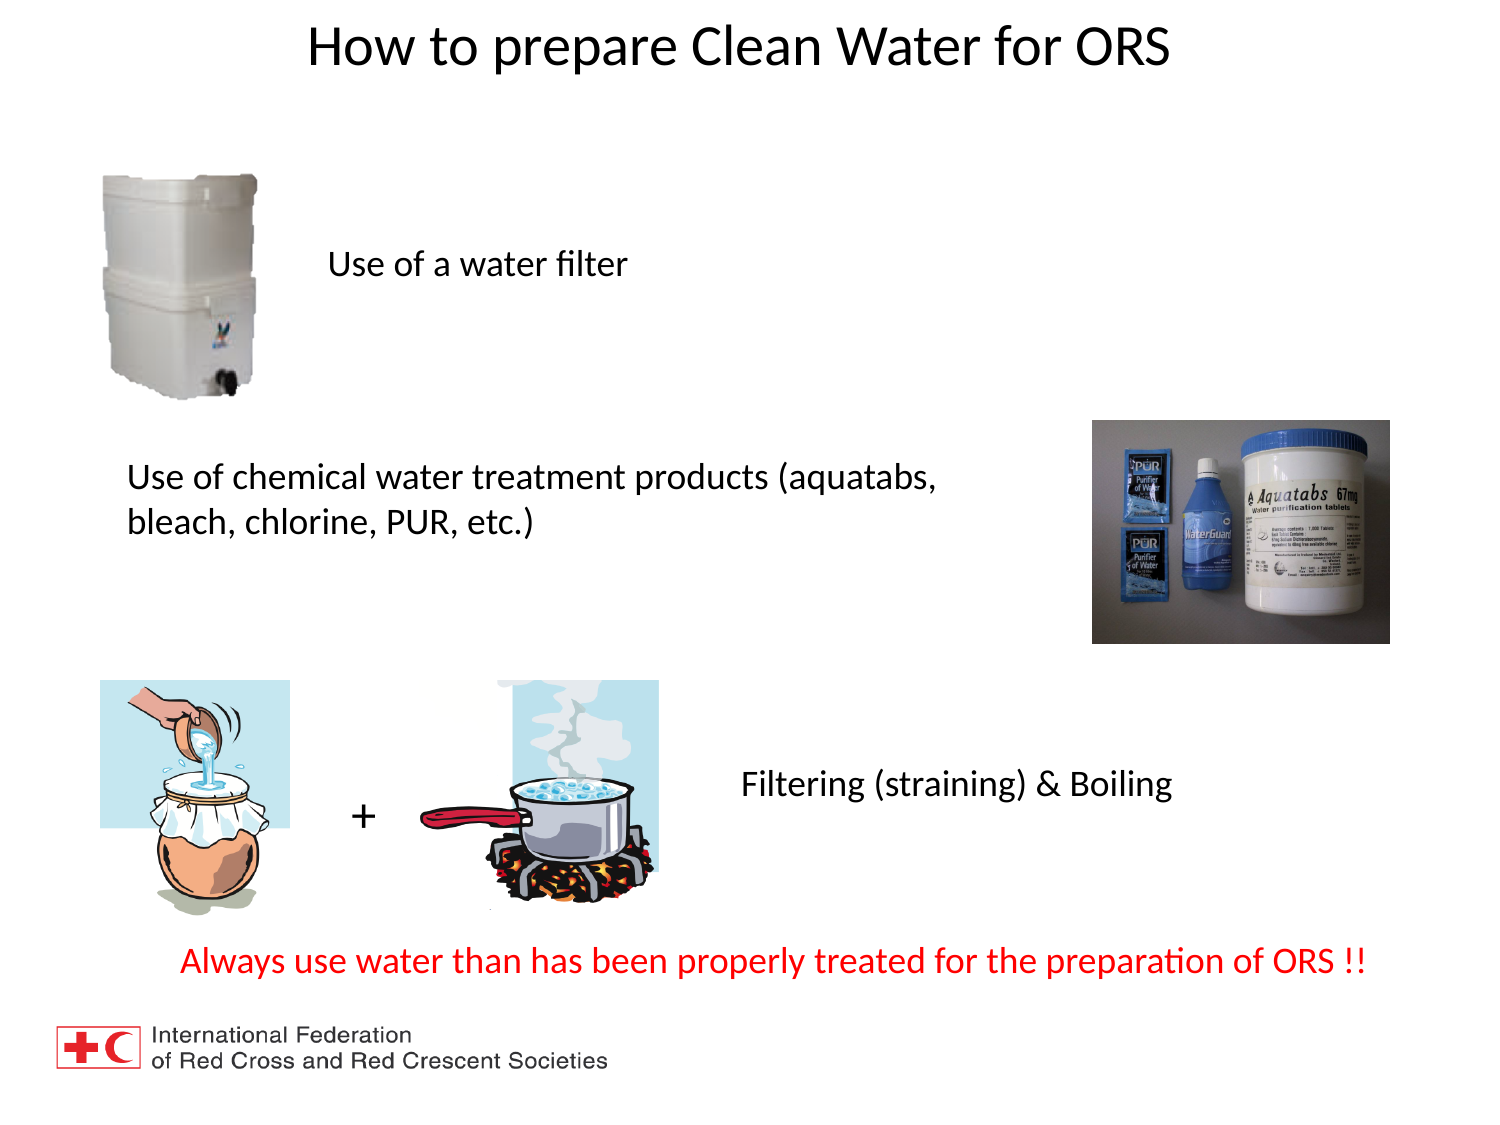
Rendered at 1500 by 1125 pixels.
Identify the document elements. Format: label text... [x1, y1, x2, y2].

picture [100, 680, 290, 919]
text_box Use of a water filter [312, 231, 762, 292]
title How to prepare Clean Water for ORS [64, 0, 1415, 136]
text_box Always use water than has been properly treated for the preparation of ORS !! [165, 928, 1500, 989]
picture [52, 1022, 614, 1071]
text_box Use of chemical water treatment products (aquatabs, bleach, chlorine, PUR, etc.) [112, 444, 1034, 550]
picture [76, 148, 286, 416]
picture [418, 680, 660, 919]
text_box Filtering (straining) & Boiling [726, 751, 1365, 812]
text_box + [336, 775, 396, 850]
picture [1092, 420, 1390, 644]
